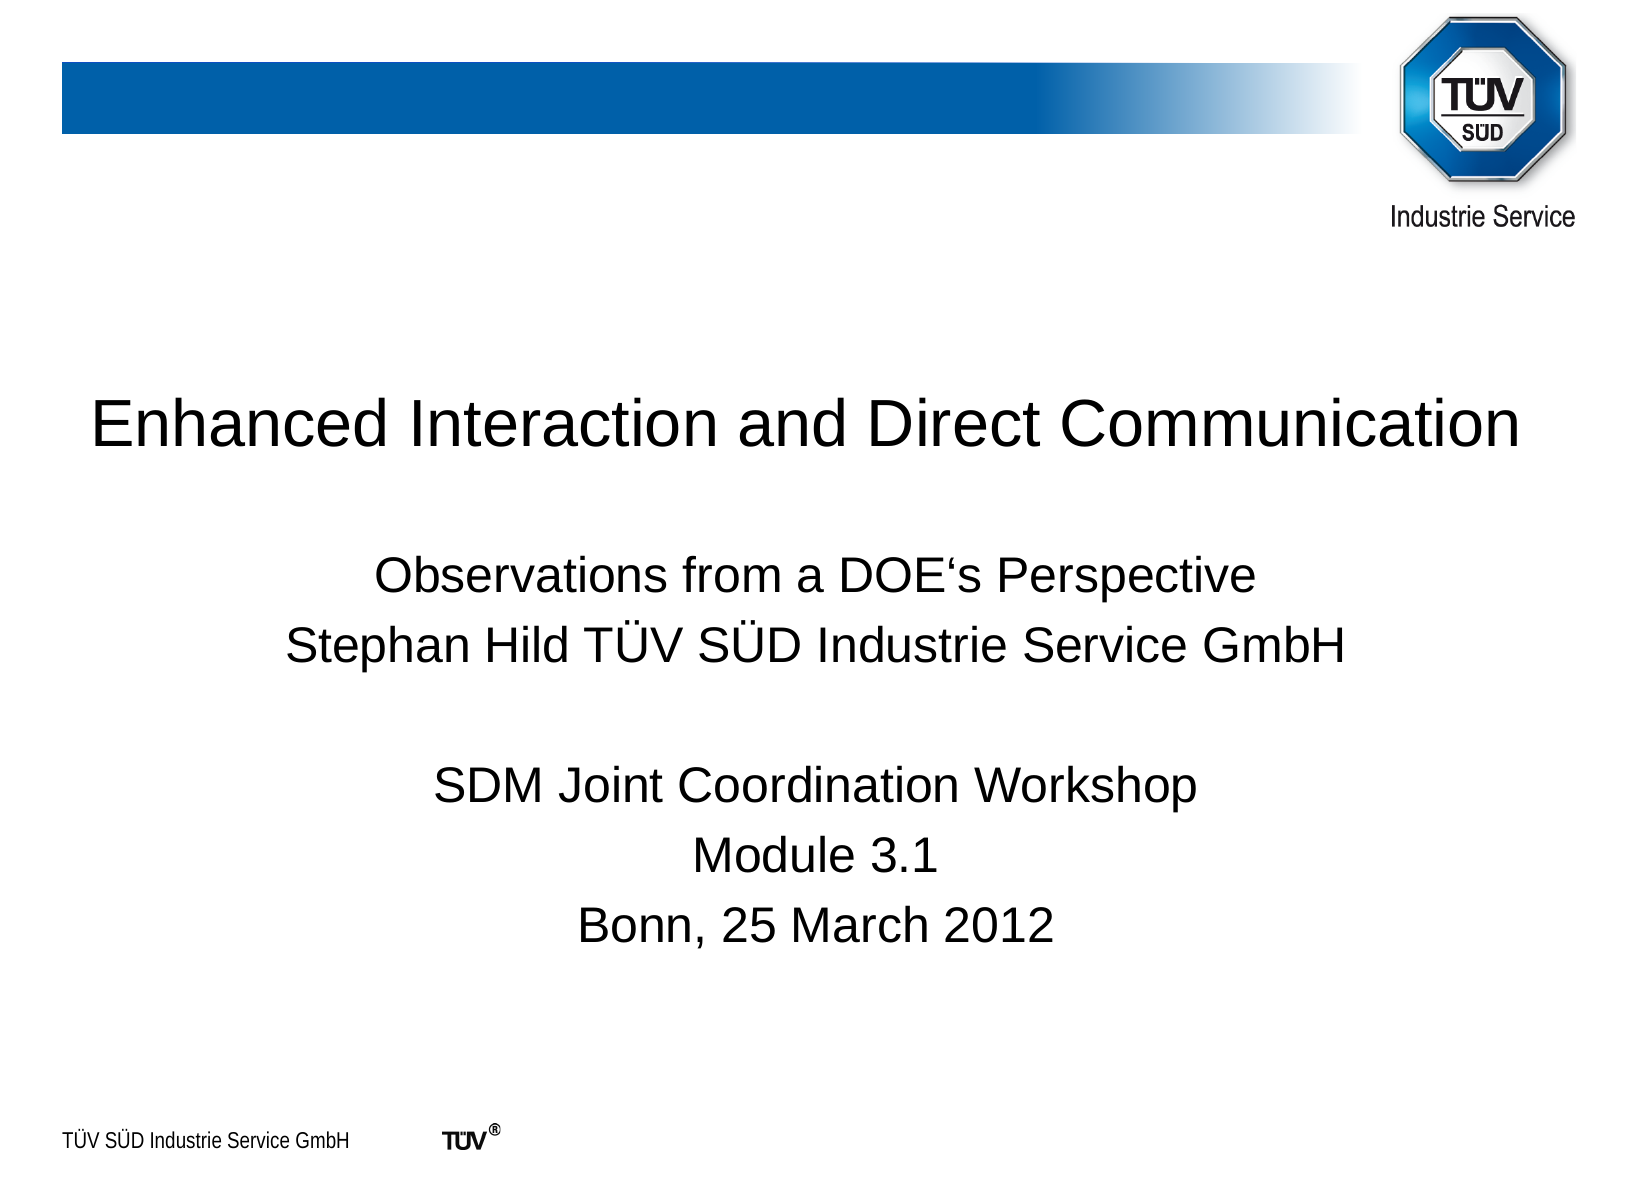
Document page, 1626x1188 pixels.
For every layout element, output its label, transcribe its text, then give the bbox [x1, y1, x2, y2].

picture [62, 62, 1381, 134]
title Enhanced Interaction and Direct Communication [56, 369, 1557, 470]
subtitle Observations from a DOE‘s Perspective Stephan Hild TÜV SÜD Industrie Service GmbH SDM Joint Coordination Workshop Module 3.1 Bonn, 25 March 2012 [103, 534, 1529, 735]
